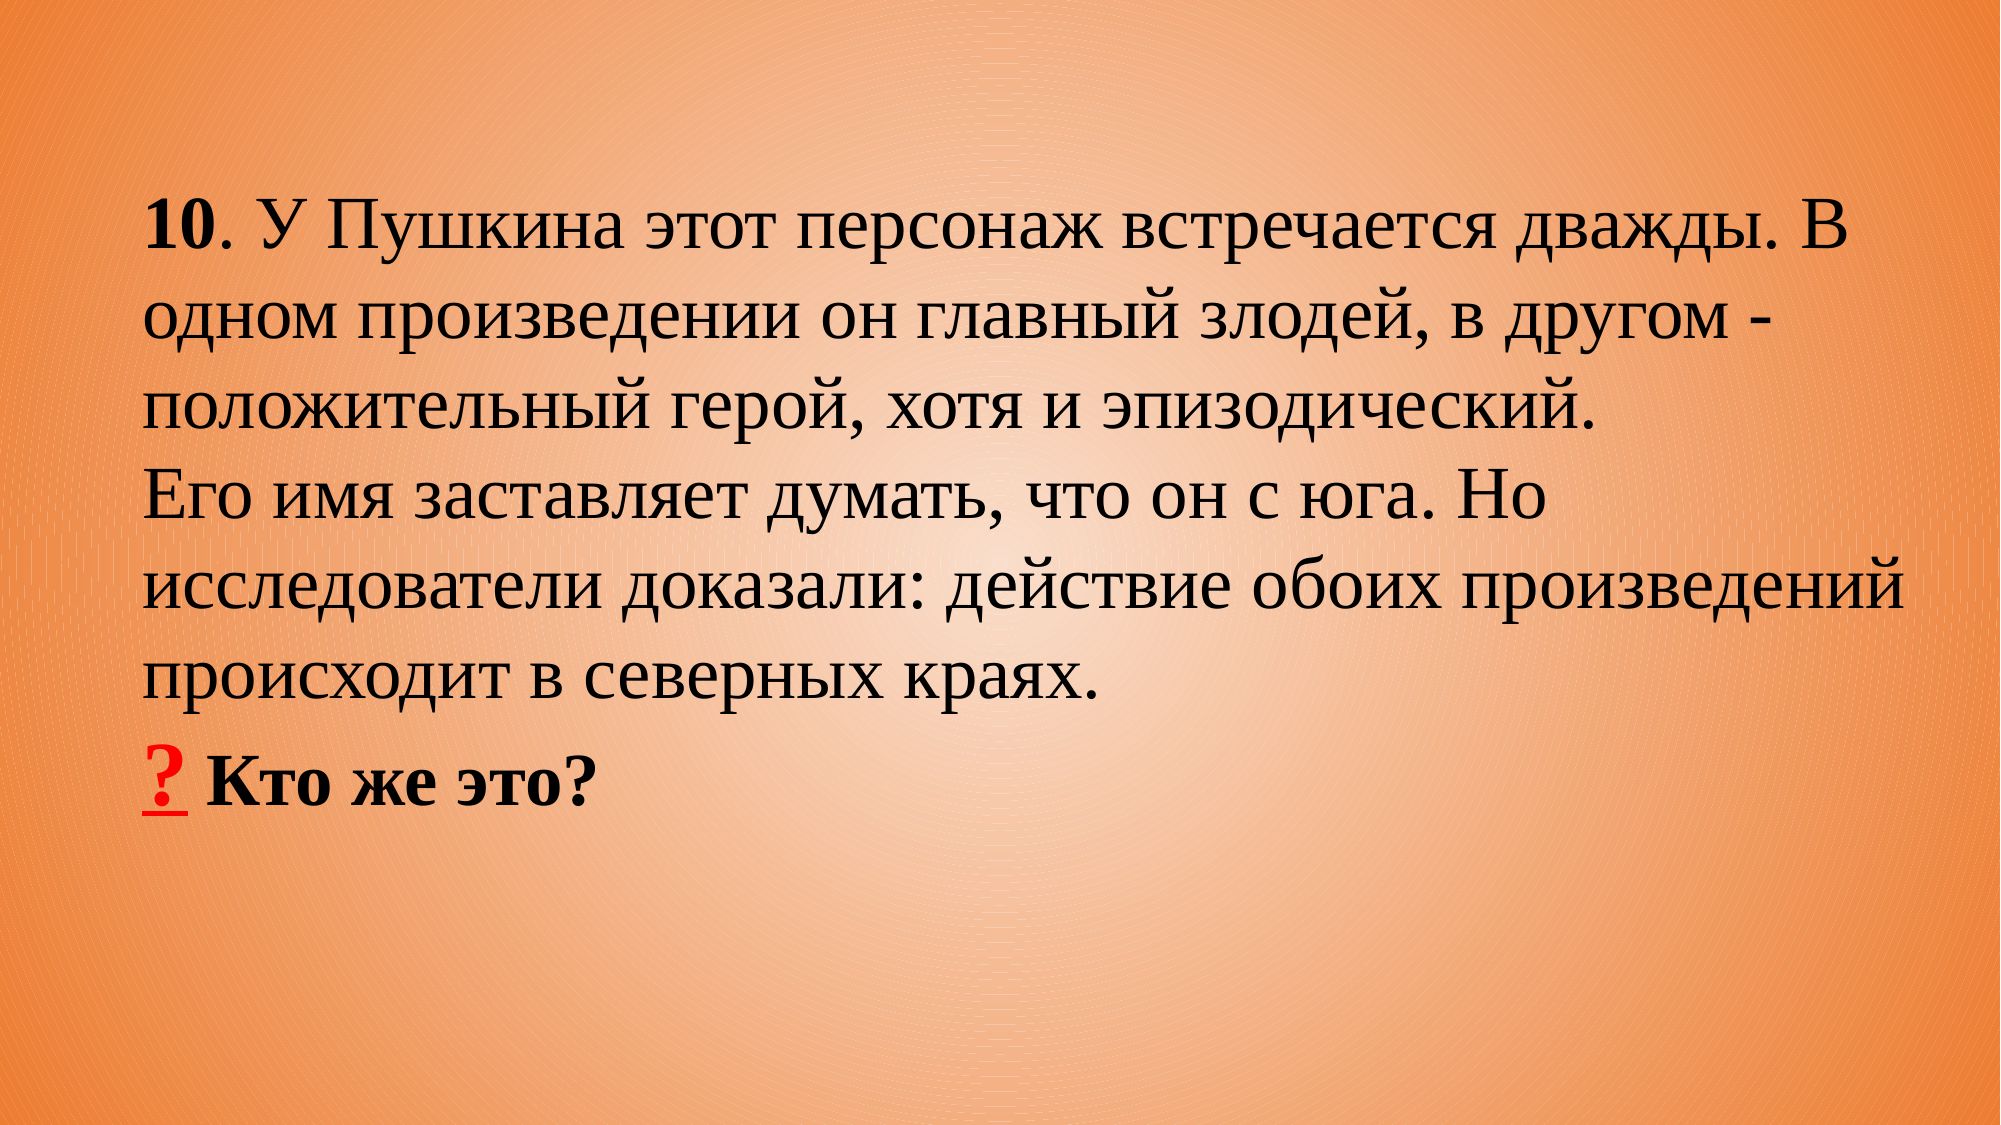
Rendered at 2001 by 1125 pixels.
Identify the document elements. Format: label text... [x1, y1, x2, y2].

text_box 10. У Пушкина этот персонаж встречается дважды. В одном произведении он главный злодей, в другом - положительный герой, хотя и эпизодический. Его имя заставляет думать, что он с юга. Но исследователи доказали: действие обоих произведений происходит в северных краях. ? Кто же это? [127, 166, 1927, 832]
